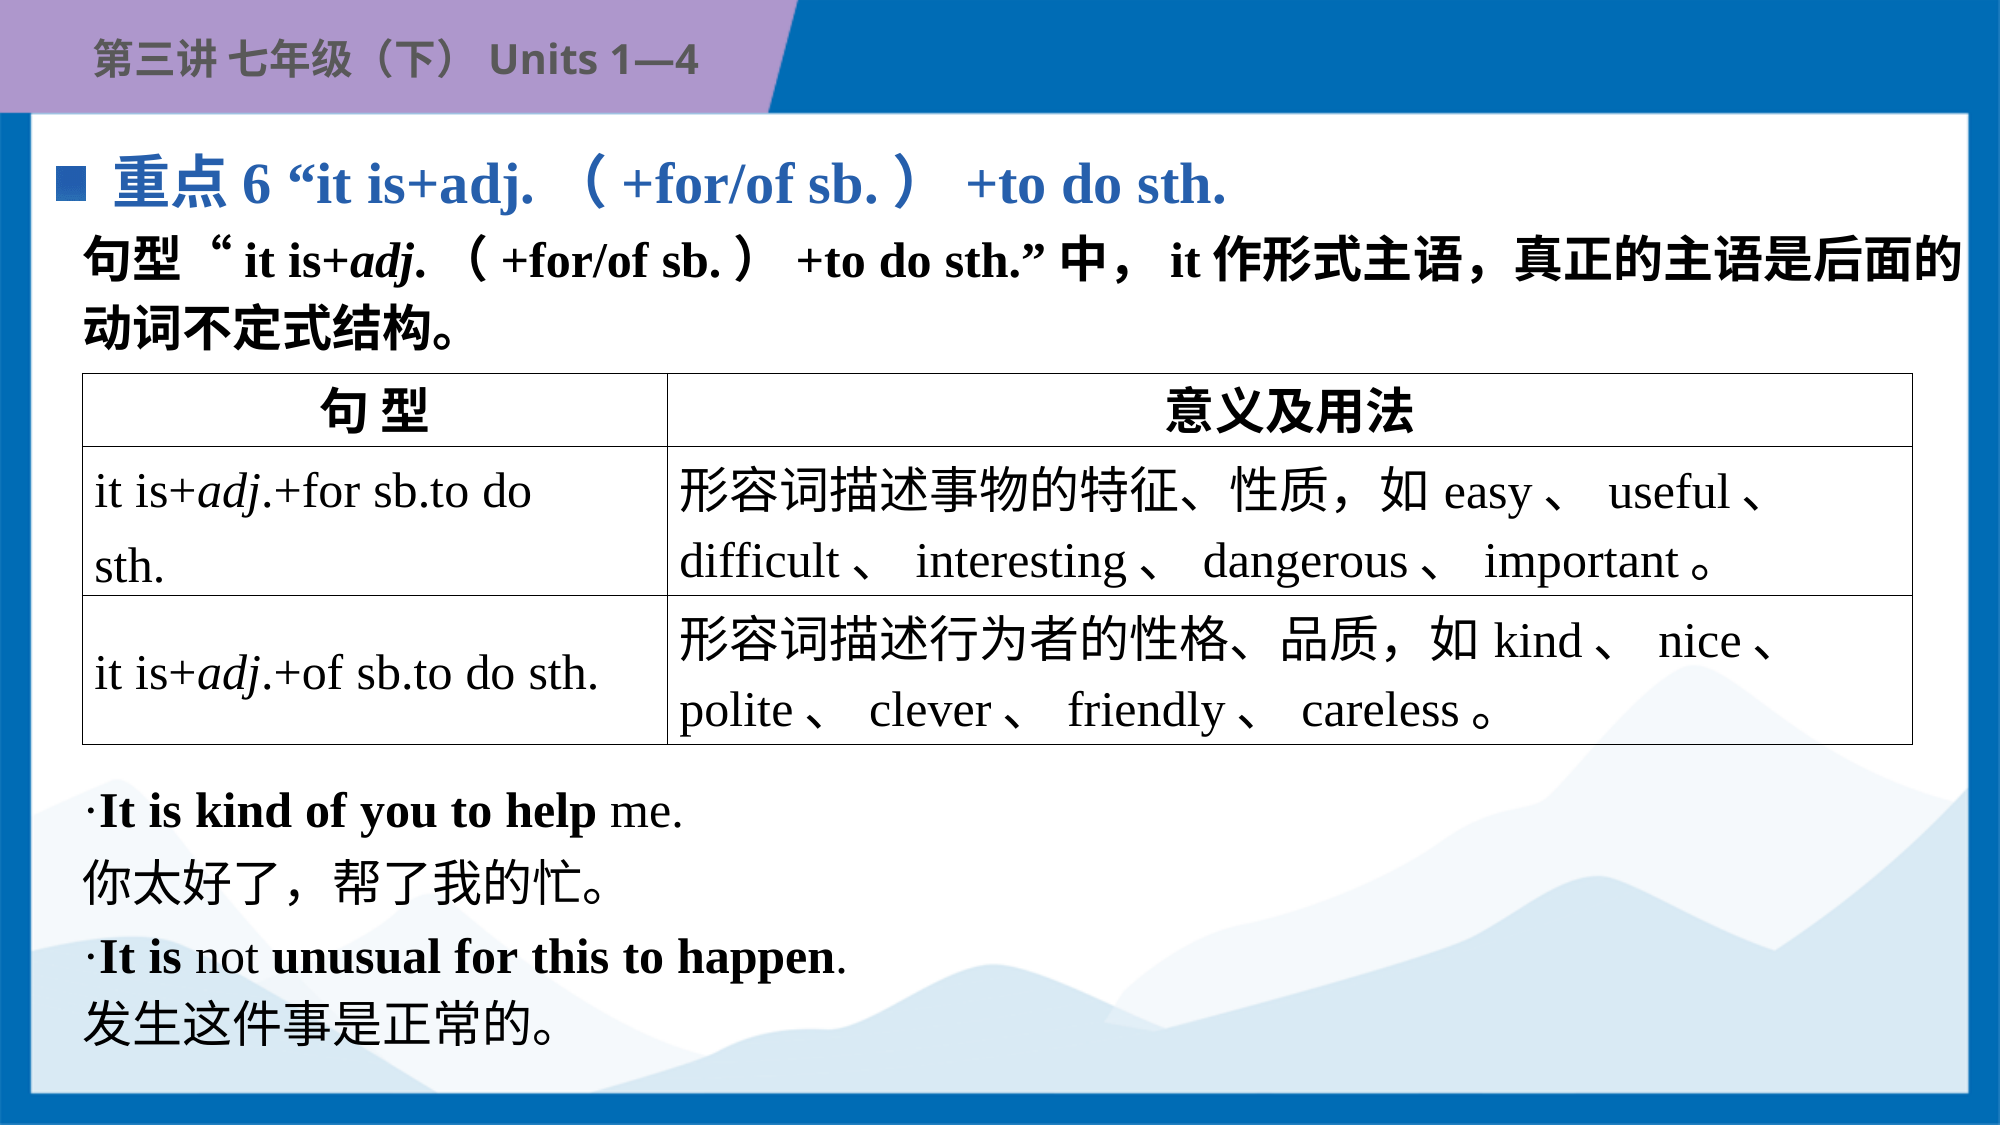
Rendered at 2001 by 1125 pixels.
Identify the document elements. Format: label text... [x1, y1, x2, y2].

table_cell 形容词描述行为者的性格、品质，如kind、nice、 polite、clever、friendly、careless。 [668, 596, 1912, 744]
table_cell it is+adj.+for sb.to do sth. [83, 447, 667, 595]
text_box 句型“it is+adj.（+for/of sb.）+to do sth.”中，it作形式主语，真正的主语是后面的 动词不定式结构。 [82, 214, 1917, 352]
table_header 句 型 [83, 374, 667, 446]
text_box 重点6 “it is+adj.（+for/of sb.）+to do sth. [112, 144, 1917, 214]
picture [0, 0, 2000, 1125]
text_box ·It is kind of you to help me. 你太好了，帮了我的忙。 ·It is not unusual for this to happen. 发生这件事是正常的。 [82, 765, 1917, 1048]
table_cell it is+adj.+of sb.to do sth. [83, 596, 667, 744]
table_cell 形容词描述事物的特征、性质，如easy、useful、 difficult、interesting、dangerous、important。 [668, 447, 1912, 595]
table_header 意义及用法 [668, 374, 1912, 446]
